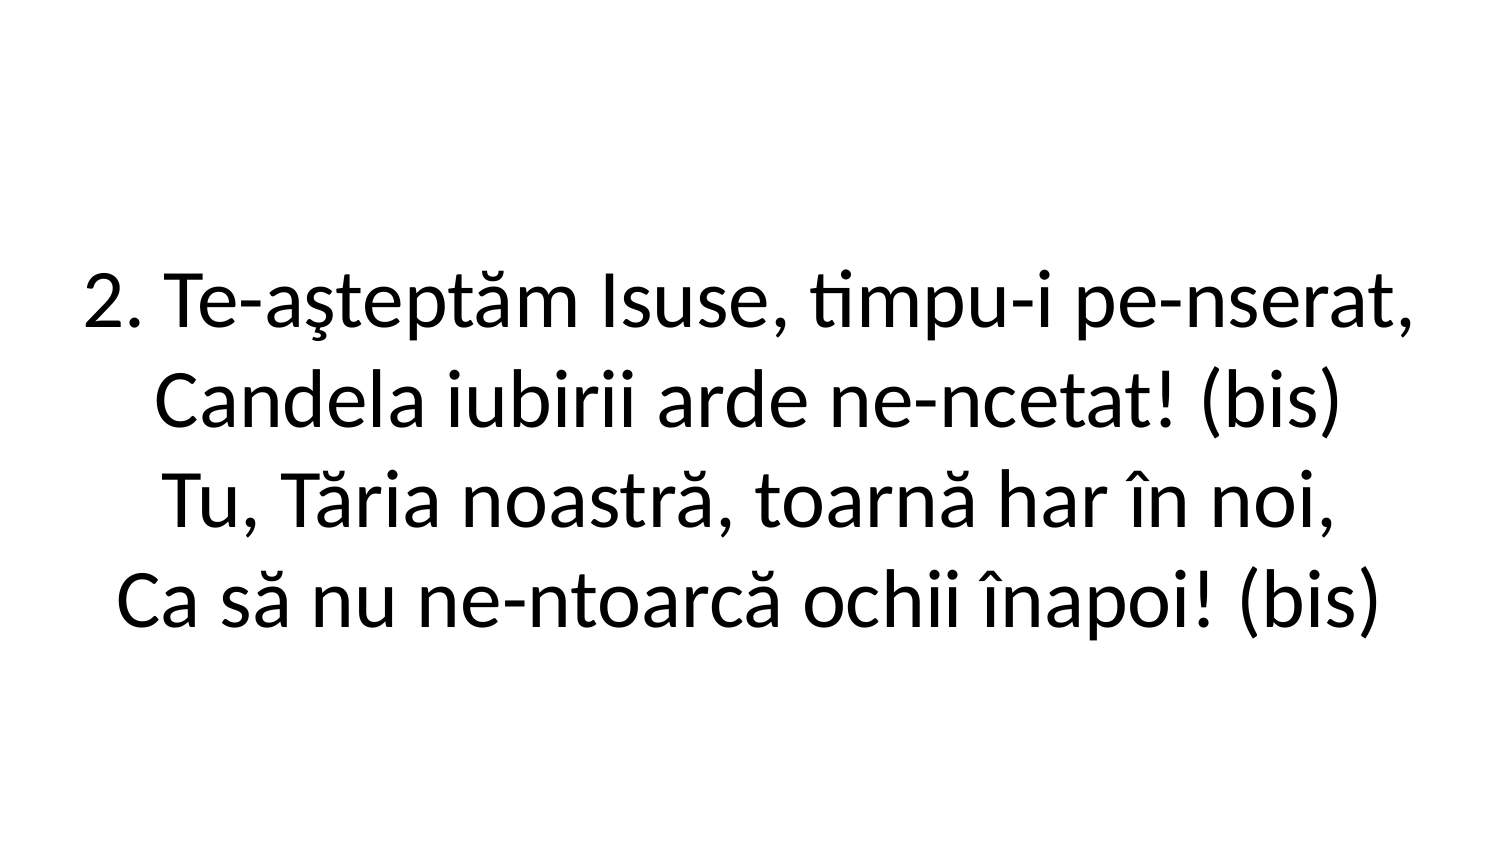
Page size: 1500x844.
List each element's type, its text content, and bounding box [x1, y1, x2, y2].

text_box 2. Te-aşteptăm Isuse, timpu-i pe-nserat, Candela iubirii arde ne-ncetat! (bis) Tu, Tăria noastră, toarnă har în noi, Ca să nu ne-ntoarcă ochii înapoi! (bis) [67, 192, 1433, 652]
